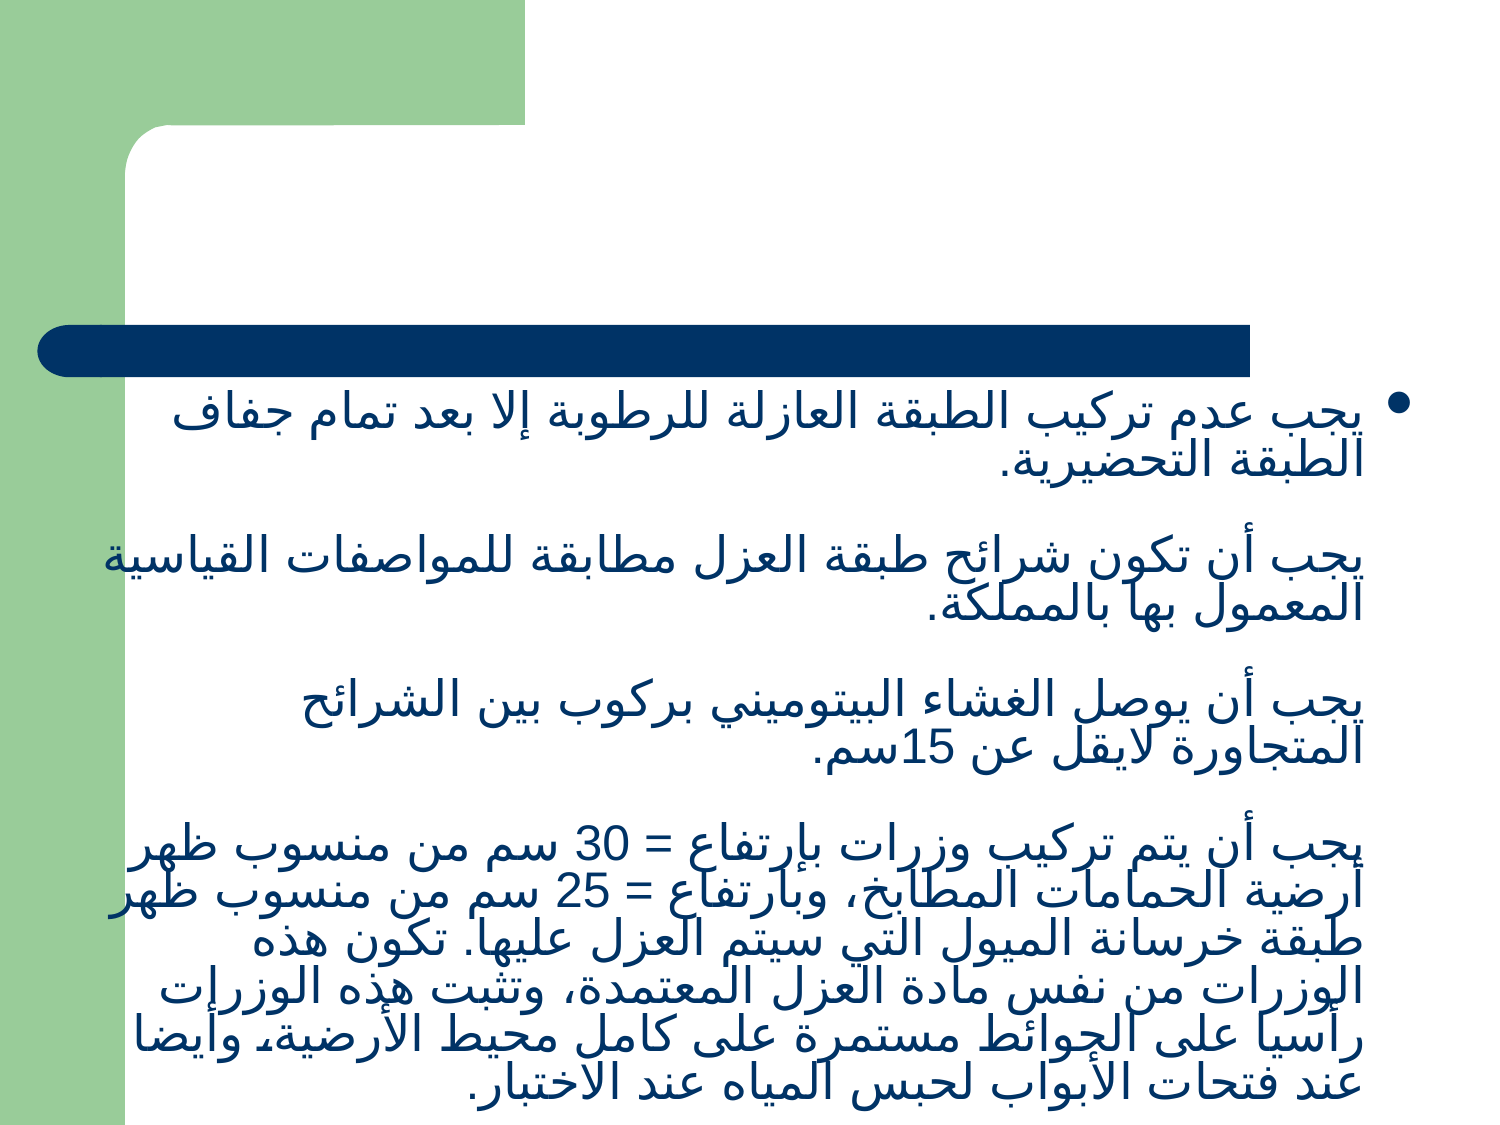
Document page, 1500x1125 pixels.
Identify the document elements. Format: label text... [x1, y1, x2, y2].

list يجب عدم تركيب الطبقة العازلة للرطوبة إلا بعد تمام جفاف الطبقة التحضيرية. يجب أن تكون شرائح طبقة العزل مطابقة للمواصفات القياسية المعمول بها بالمملكة. يجب أن يوصل الغشاء البيتوميني بركوب بين الشرائح المتجاورة لايقل عن 15سم. يجب أن يتم تركيب وزرات بإرتفاع = 30 سم من منسوب ظهر أرضية الحمامات المطابخ، وبارتفاع = 25 سم من منسوب ظهر طبقة خرسانة الميول التي سيتم العزل عليها. تكون هذه الوزرات من نفس مادة العزل المعتمدة، وتثبت هذه الوزرات رأسيا على الحوائط مستمرة على كامل محيط الأرضية، وأيضا عند فتحات الأبواب لحبس المياه عند الاختبار. [87, 382, 1438, 1125]
